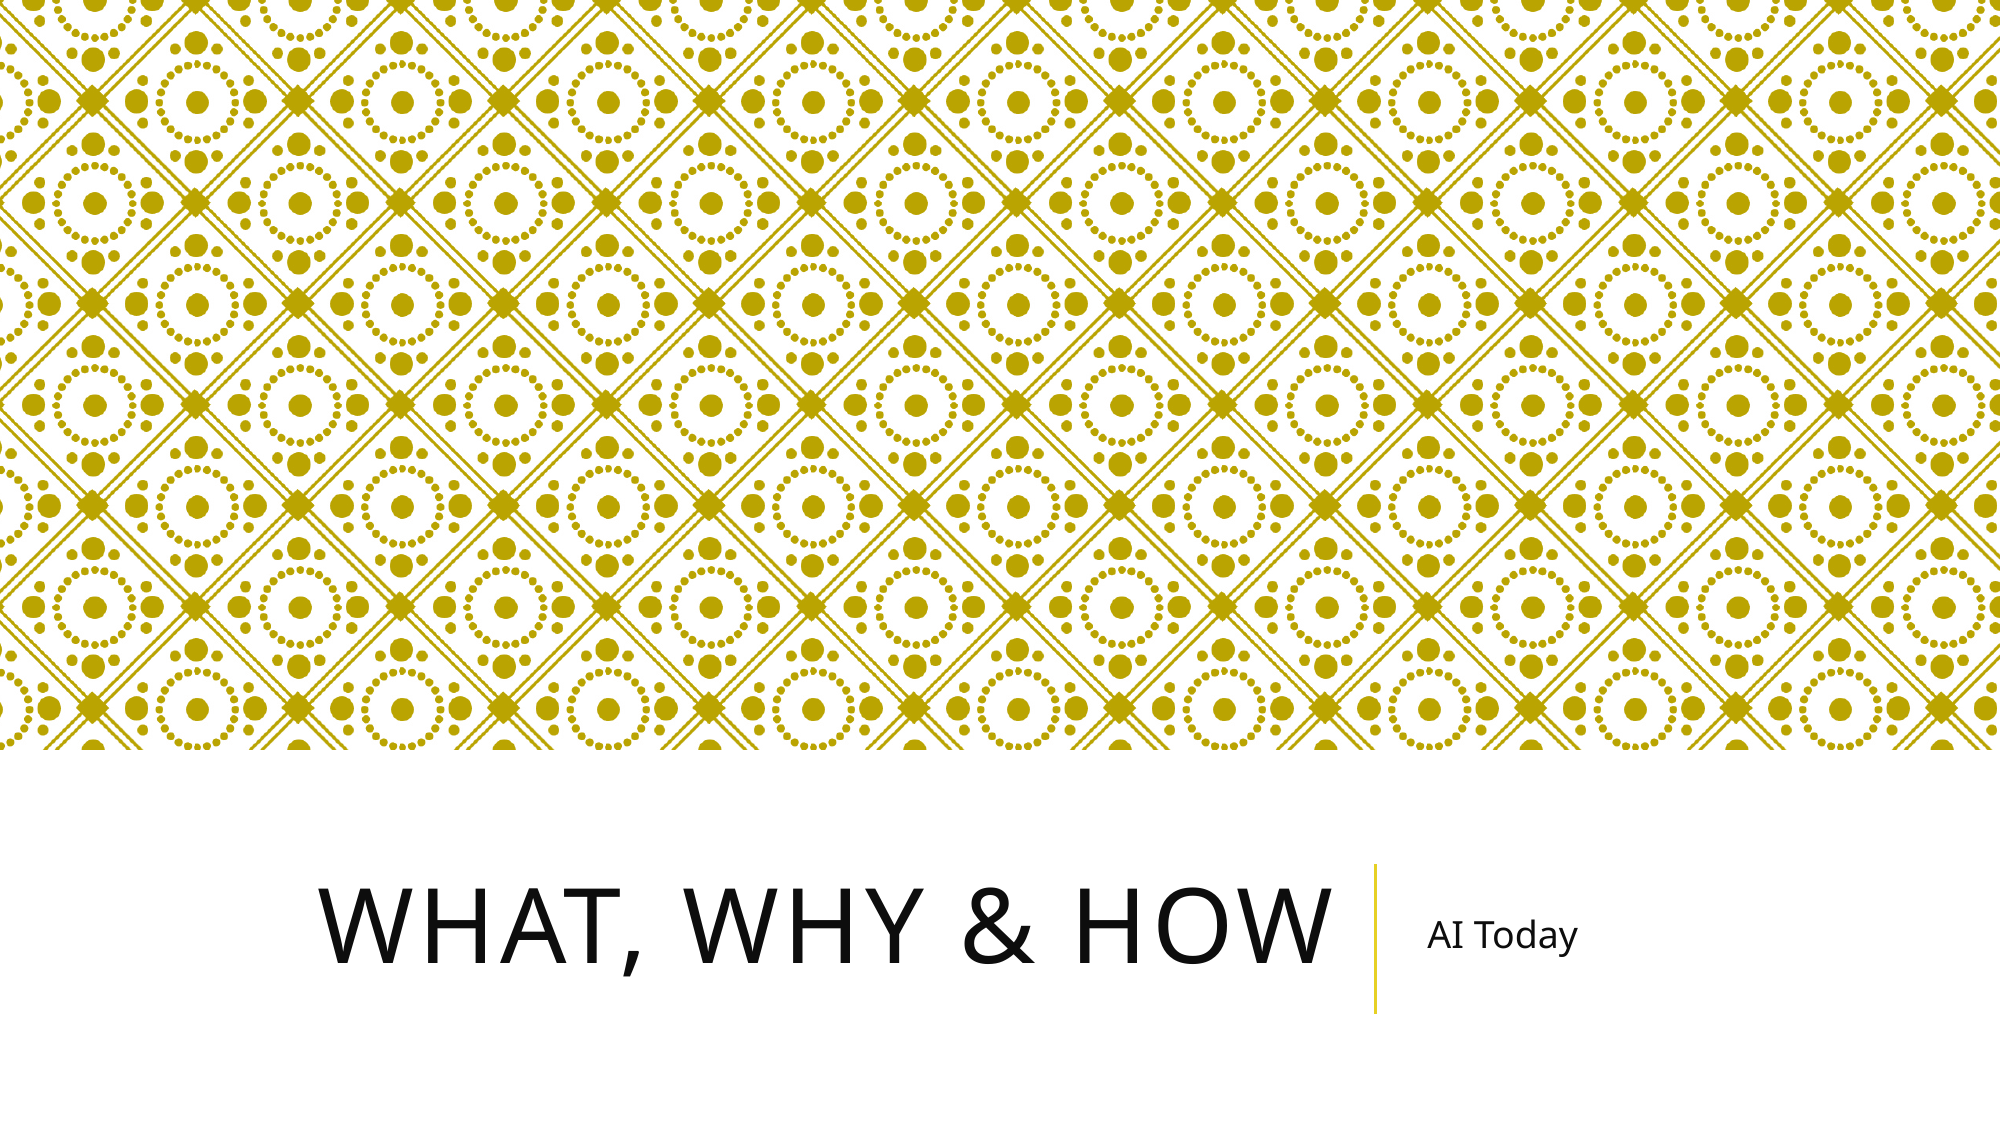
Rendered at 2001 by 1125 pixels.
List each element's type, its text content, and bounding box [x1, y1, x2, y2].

title What, why & how [75, 813, 1350, 1054]
list AI Today [1412, 813, 1938, 1054]
